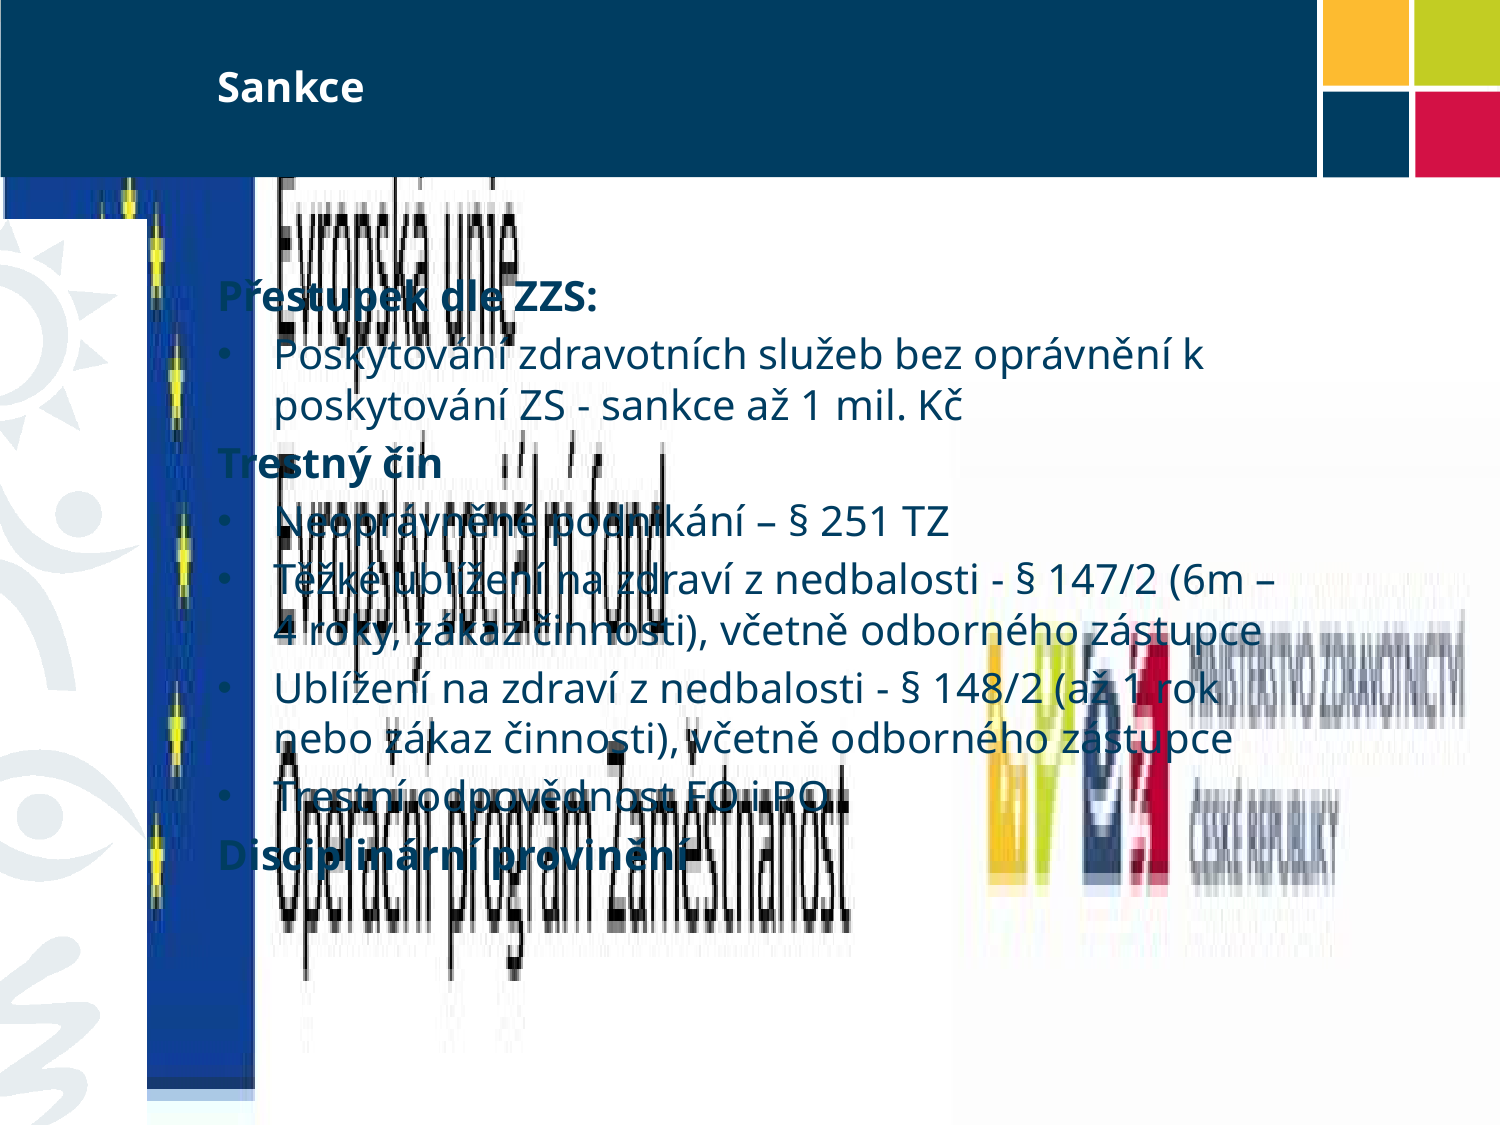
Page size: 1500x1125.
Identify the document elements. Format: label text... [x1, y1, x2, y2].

title Sankce [202, 0, 1317, 173]
picture [0, 0, 1500, 1125]
list Přestupek dle ZZS: Poskytování zdravotních služeb bez oprávnění k poskytování ZS - sankce až 1 mil. Kč Trestný čin Neoprávněné podnikání – § 251 TZ Těžké ublížení na zdraví z nedbalosti - § 147/2 (6m – 4 roky, zákaz činnosti), včetně odborného zástupce Ublížení na zdraví z nedbalosti - § 148/2 (až 1 rok nebo zákaz činnosti), včetně odborného zástupce Trestní odpovědnost FO i PO Disciplinární provinění [202, 262, 1317, 929]
